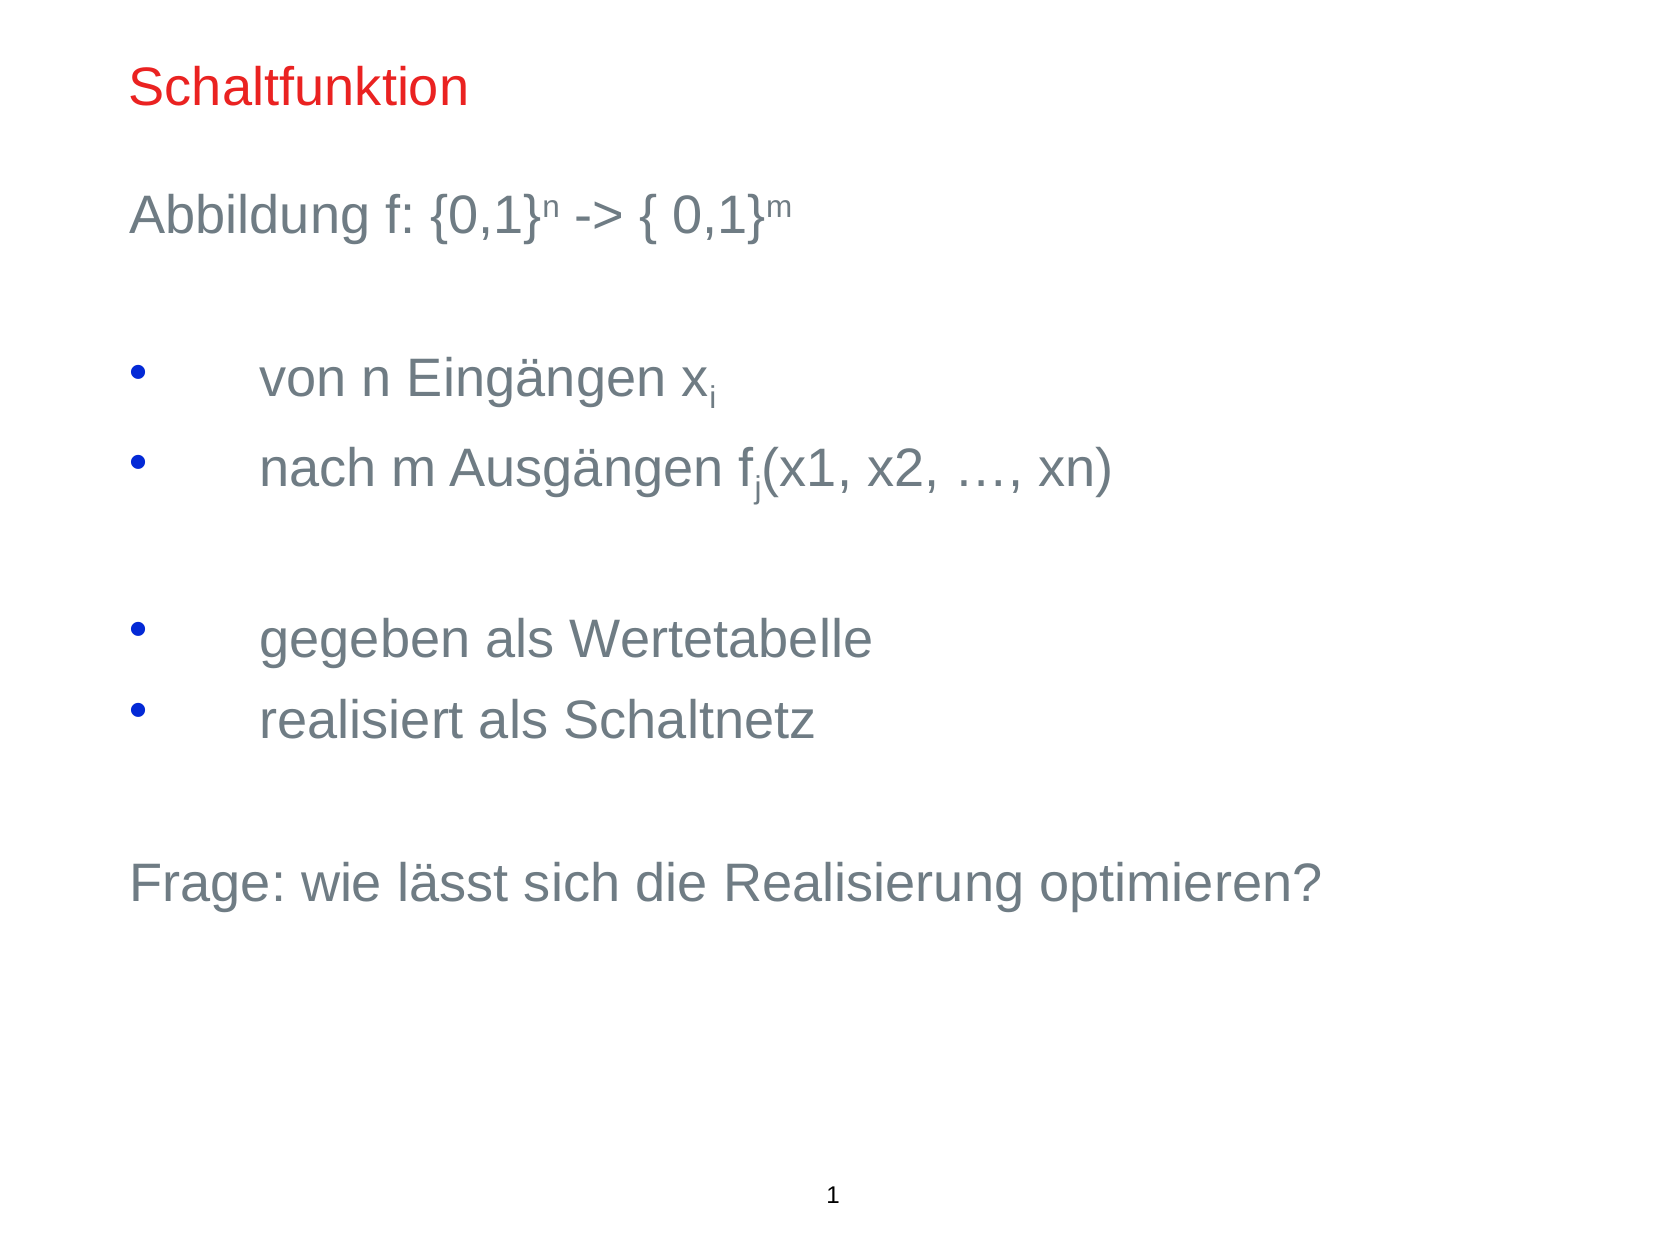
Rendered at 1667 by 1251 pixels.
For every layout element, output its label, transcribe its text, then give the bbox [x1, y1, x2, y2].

text_box Abbildung f: {0,1}n -> { 0,1}m von n Eingängen xi nach m Ausgängen fj(x1, x2, …, xn) gegeben als Wertetabelle realisiert als Schaltnetz Frage: wie lässt sich die Realisierung optimieren? [129, 179, 1567, 913]
title Schaltfunktion [121, 50, 1565, 179]
slide_number 1 [811, 1172, 855, 1216]
